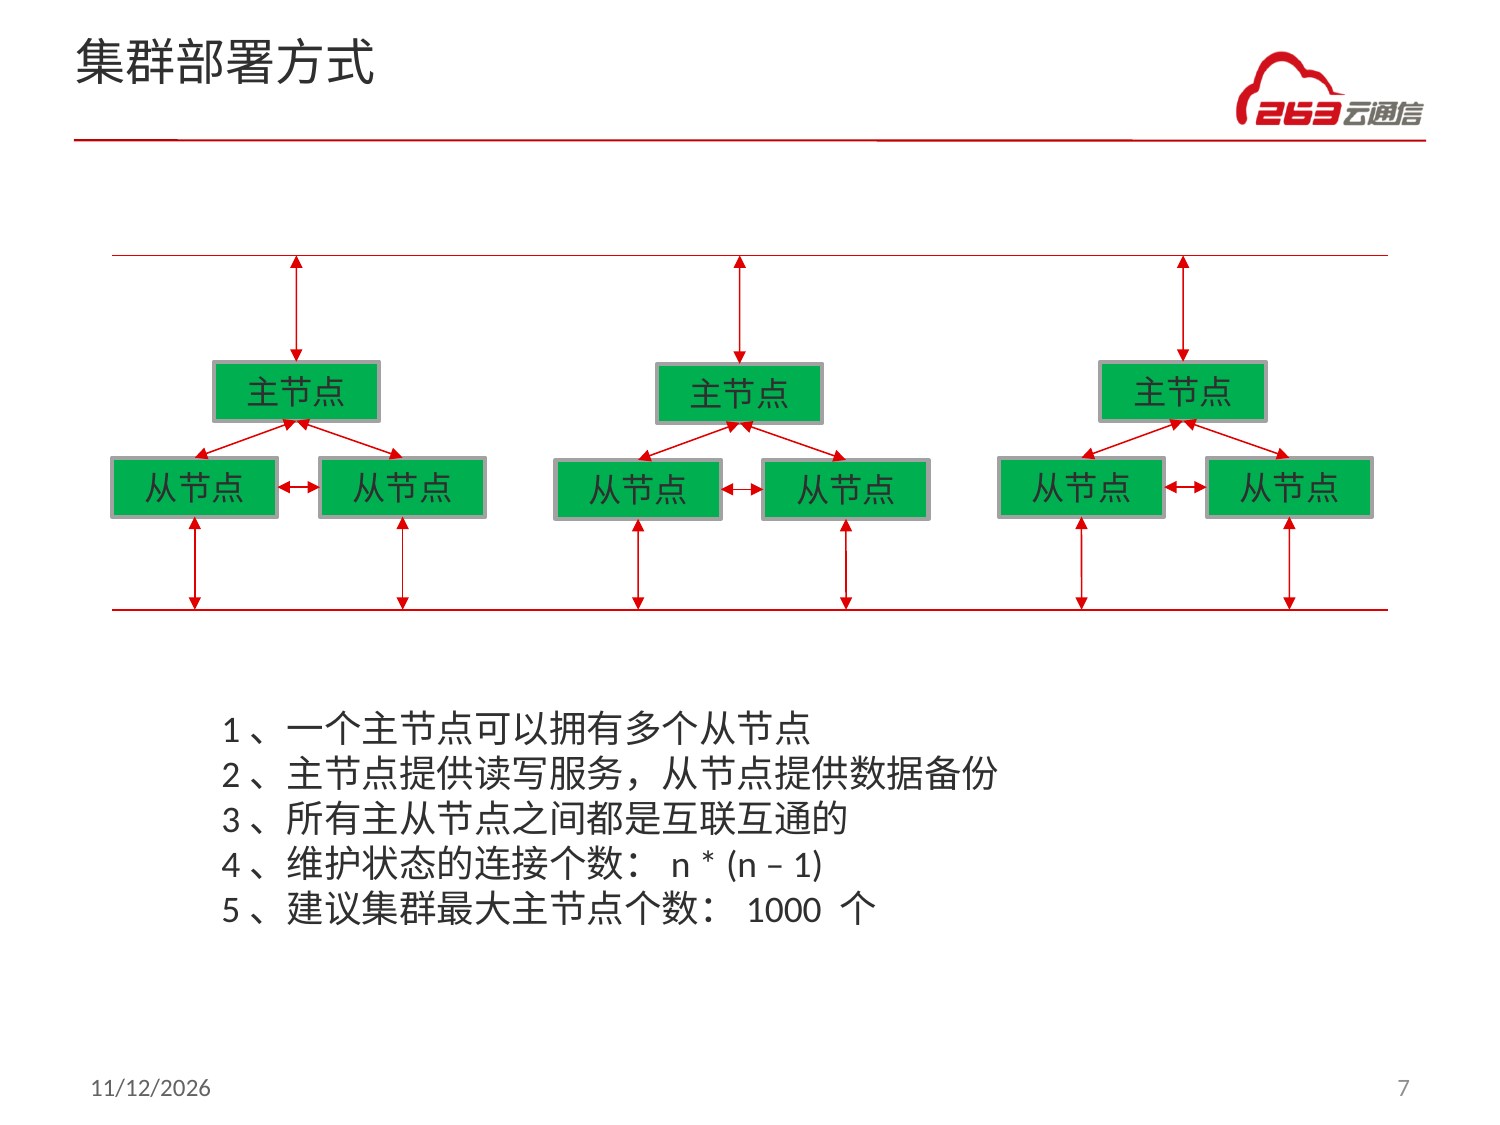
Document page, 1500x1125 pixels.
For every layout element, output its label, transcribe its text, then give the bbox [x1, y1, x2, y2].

text_box 从节点 [1205, 456, 1374, 519]
text_box 从节点 [997, 456, 1166, 519]
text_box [194, 420, 295, 458]
text_box 1、一个主节点可以拥有多个从节点 2、主节点提供读写服务，从节点提供数据备份 3、所有主从节点之间都是互联互通的 4、维护状态的连接个数：n * (n – 1) 5、建议集群最大主节点个数：1000 个 [206, 698, 1247, 938]
text_box 主节点 [1098, 360, 1268, 419]
text_box 从节点 [761, 458, 931, 521]
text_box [1182, 420, 1290, 458]
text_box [1081, 420, 1181, 458]
text_box 从节点 [553, 458, 723, 521]
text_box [739, 422, 847, 461]
text_box 从节点 [318, 456, 487, 519]
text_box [296, 420, 403, 458]
text_box 主节点 [212, 360, 381, 419]
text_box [637, 422, 738, 461]
title 集群部署方式 [75, 30, 1235, 136]
text_box 主节点 [655, 362, 824, 421]
text_box 从节点 [110, 456, 279, 519]
picture [1230, 37, 1430, 141]
